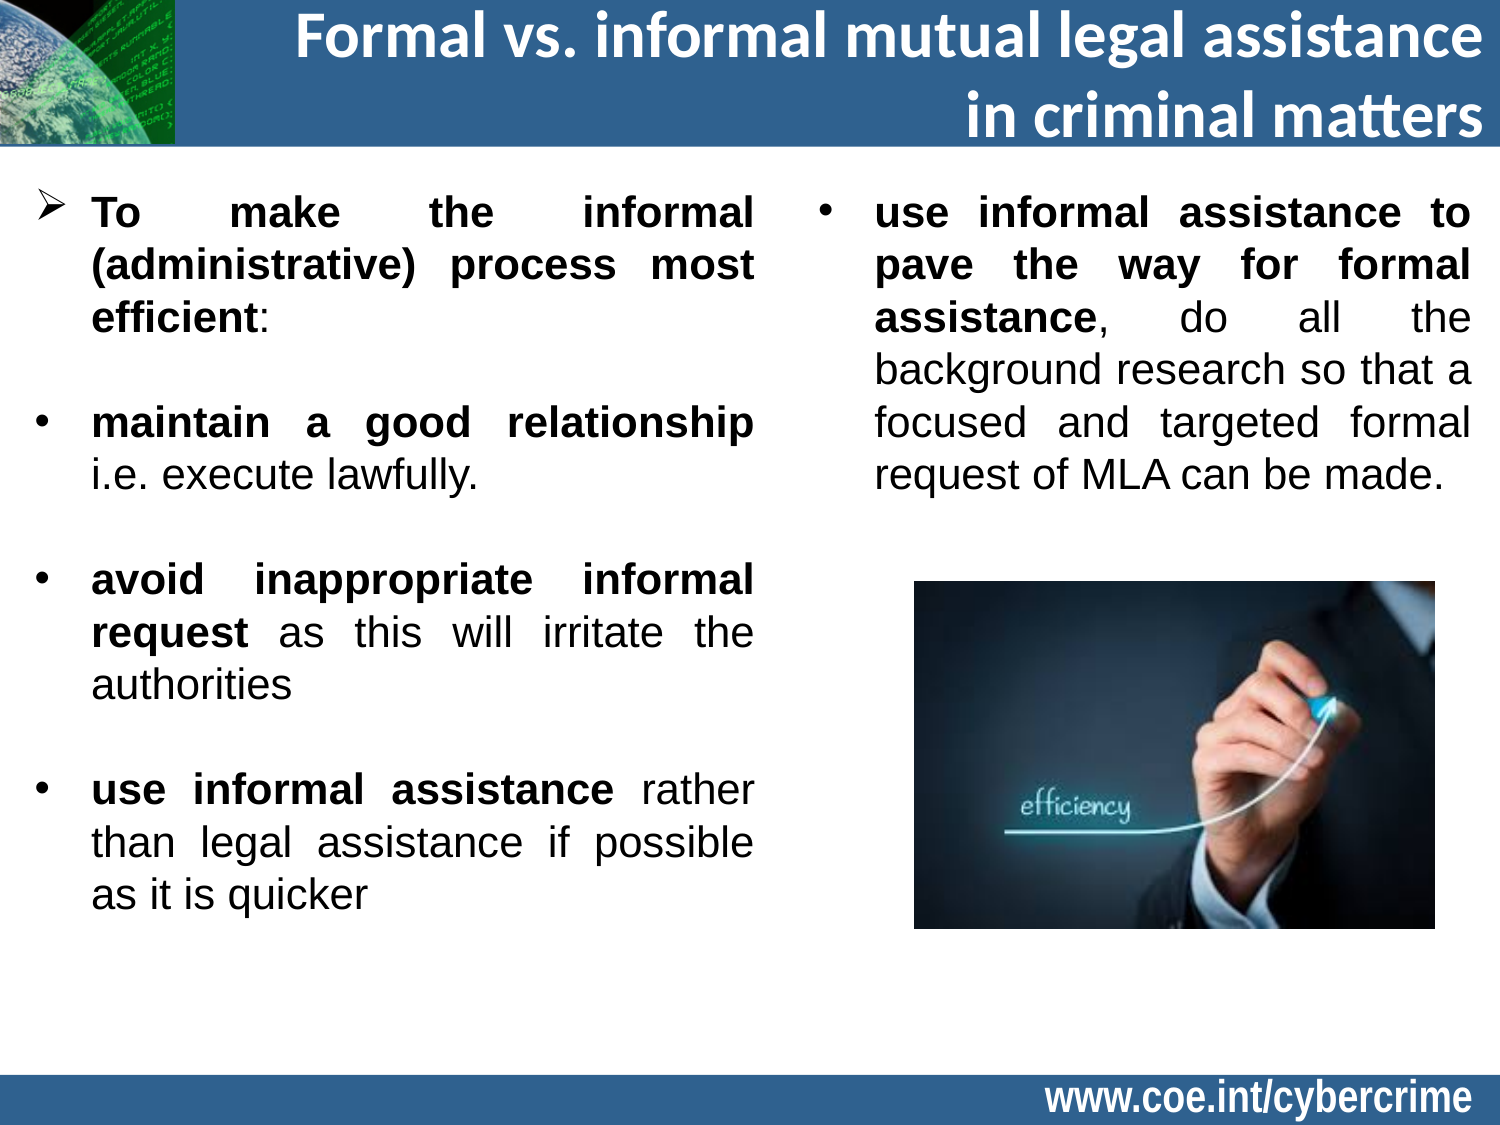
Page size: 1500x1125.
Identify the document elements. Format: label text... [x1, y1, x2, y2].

text_box www.coe.int/cybercrime [1030, 1059, 1500, 1125]
picture [0, 0, 175, 144]
text_box To make the informal (administrative) process most efficient: maintain a good relationship i.e. execute lawfully. avoid inappropriate informal request as this will irritate the authorities use informal assistance rather than legal assistance if possible as it is quicker [19, 176, 770, 979]
text_box [0, 1073, 1030, 1125]
picture [914, 581, 1436, 929]
text_box use informal assistance to pave the way for formal assistance, do all the background research so that a focused and targeted formal request of MLA can be made. [803, 176, 1487, 507]
text_box Formal vs. informal mutual legal assistance in criminal matters [177, 0, 1500, 149]
